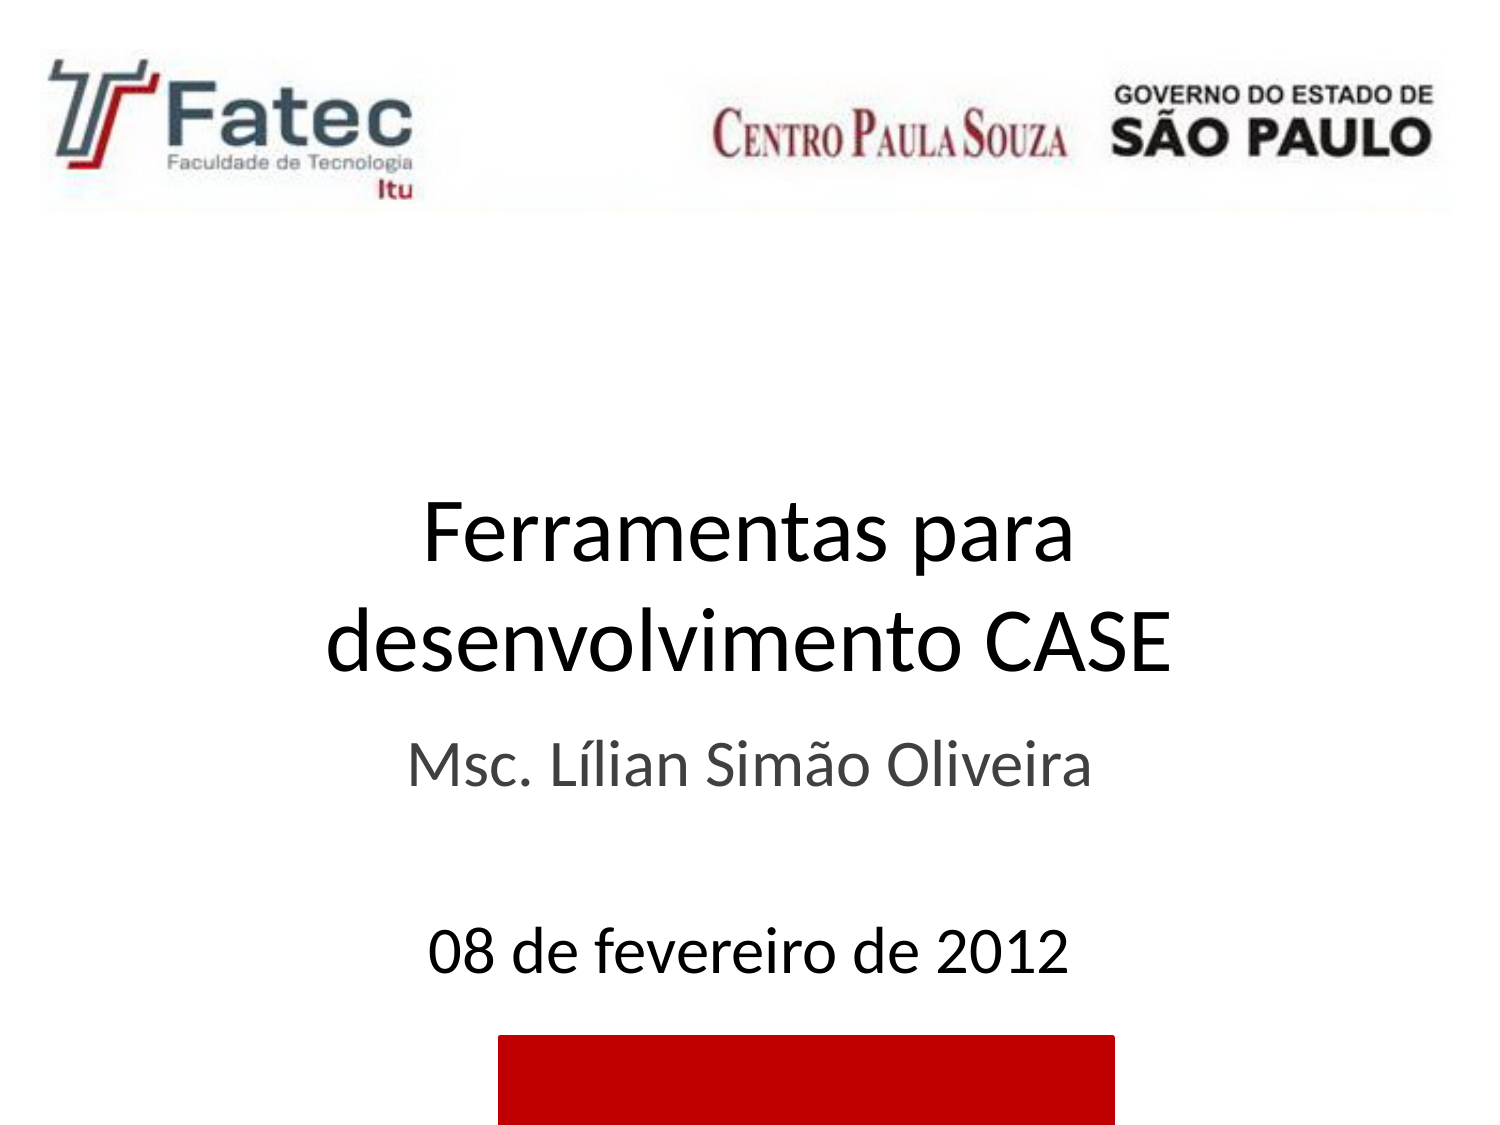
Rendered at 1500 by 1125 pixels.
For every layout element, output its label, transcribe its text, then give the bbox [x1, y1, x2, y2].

subtitle Msc. Lílian Simão Oliveira 08 de fevereiro de 2012 [225, 712, 1275, 1000]
picture [40, 49, 1451, 213]
text_box [498, 1035, 1115, 1125]
title Ferramentas para desenvolvimento CASE [112, 458, 1388, 700]
